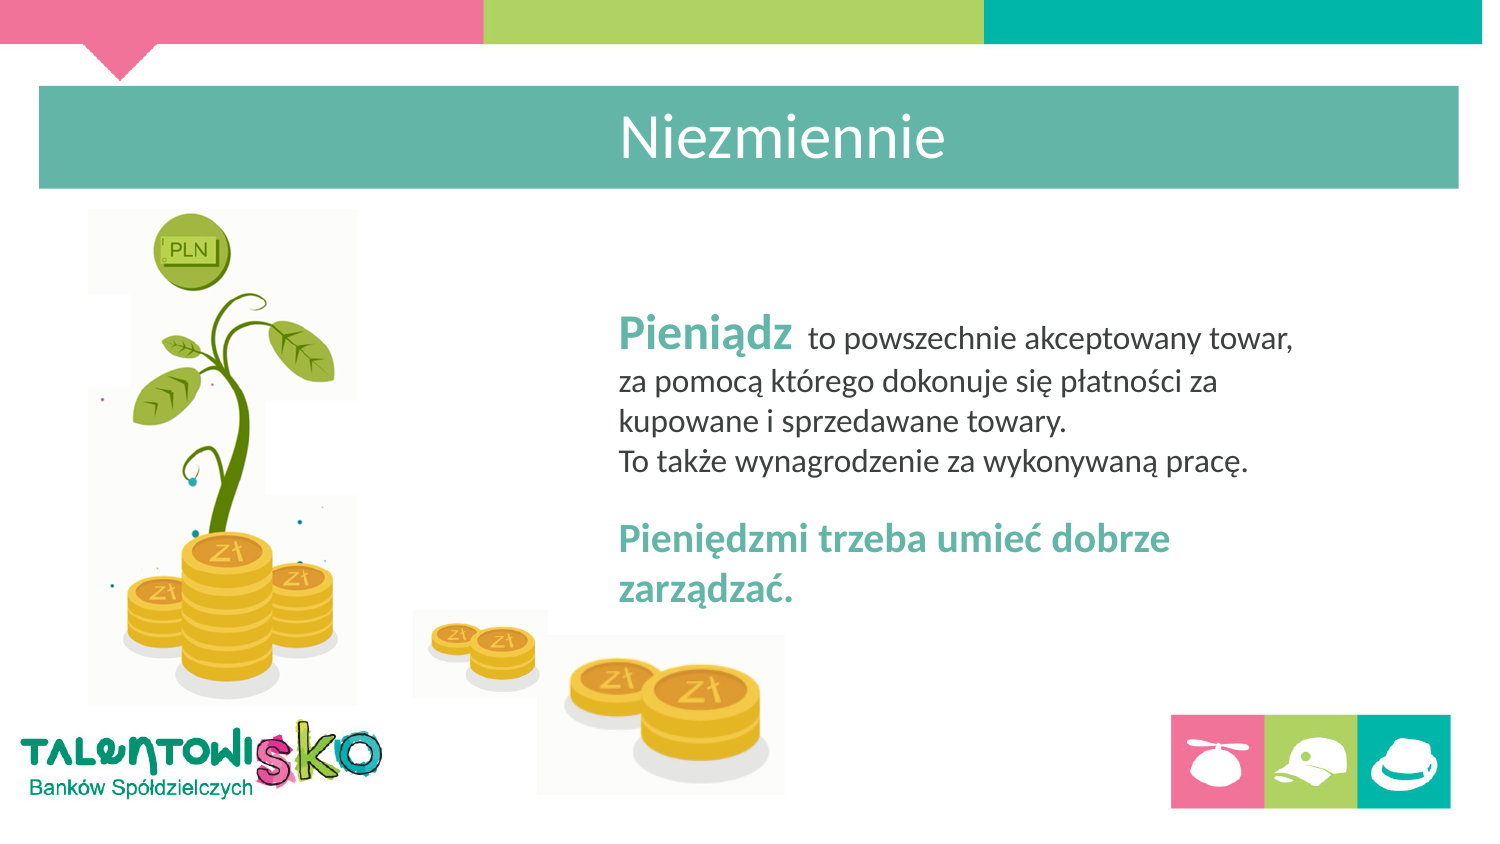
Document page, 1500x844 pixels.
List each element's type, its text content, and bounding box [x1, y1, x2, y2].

text_box Pieniędzmi trzeba umieć dobrze zarządzać. [603, 503, 1366, 619]
text_box Pieniądz to powszechnie akceptowany towar, za pomocą którego dokonuje się płatności za kupowane i sprzedawane towary. To także wynagrodzenie za wykonywaną pracę. [603, 291, 1366, 487]
picture [0, 0, 1483, 844]
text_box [38, 85, 1459, 189]
